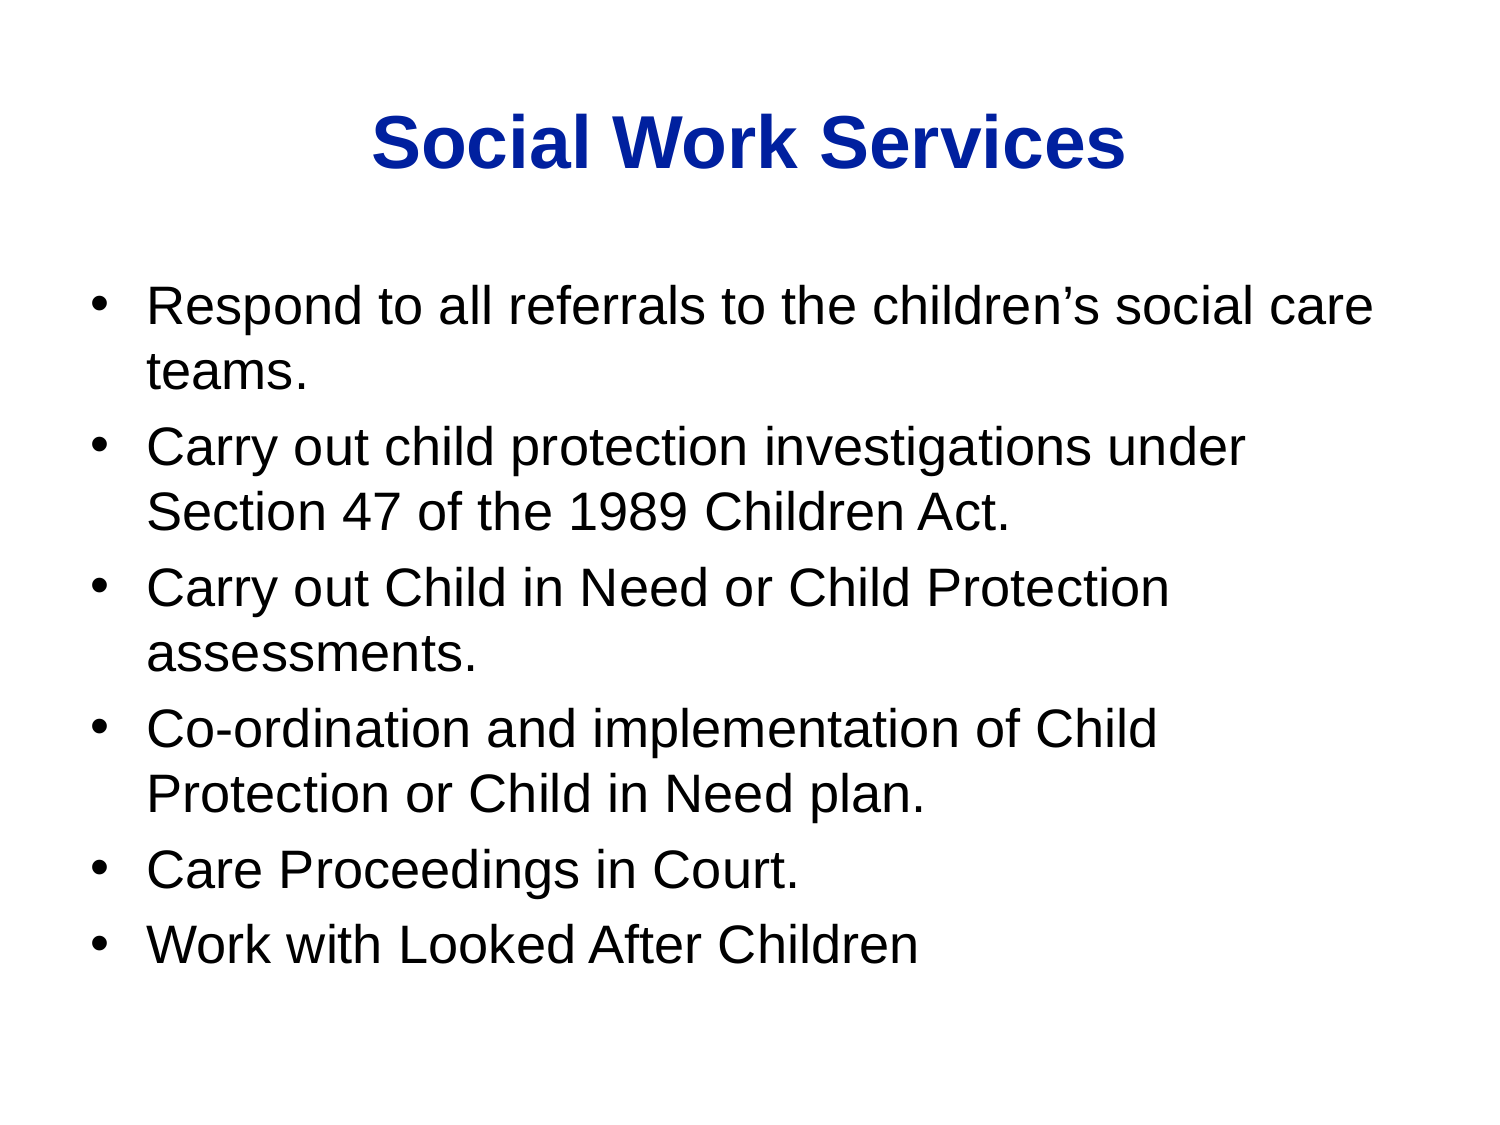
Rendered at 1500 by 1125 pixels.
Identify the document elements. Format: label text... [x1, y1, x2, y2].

title Social Work Services [75, 45, 1425, 233]
list Respond to all referrals to the children’s social care teams. Carry out child protection investigations under Section 47 of the 1989 Children Act. Carry out Child in Need or Child Protection assessments. Co-ordination and implementation of Child Protection or Child in Need plan. Care Proceedings in Court. Work with Looked After Children [75, 262, 1425, 1005]
